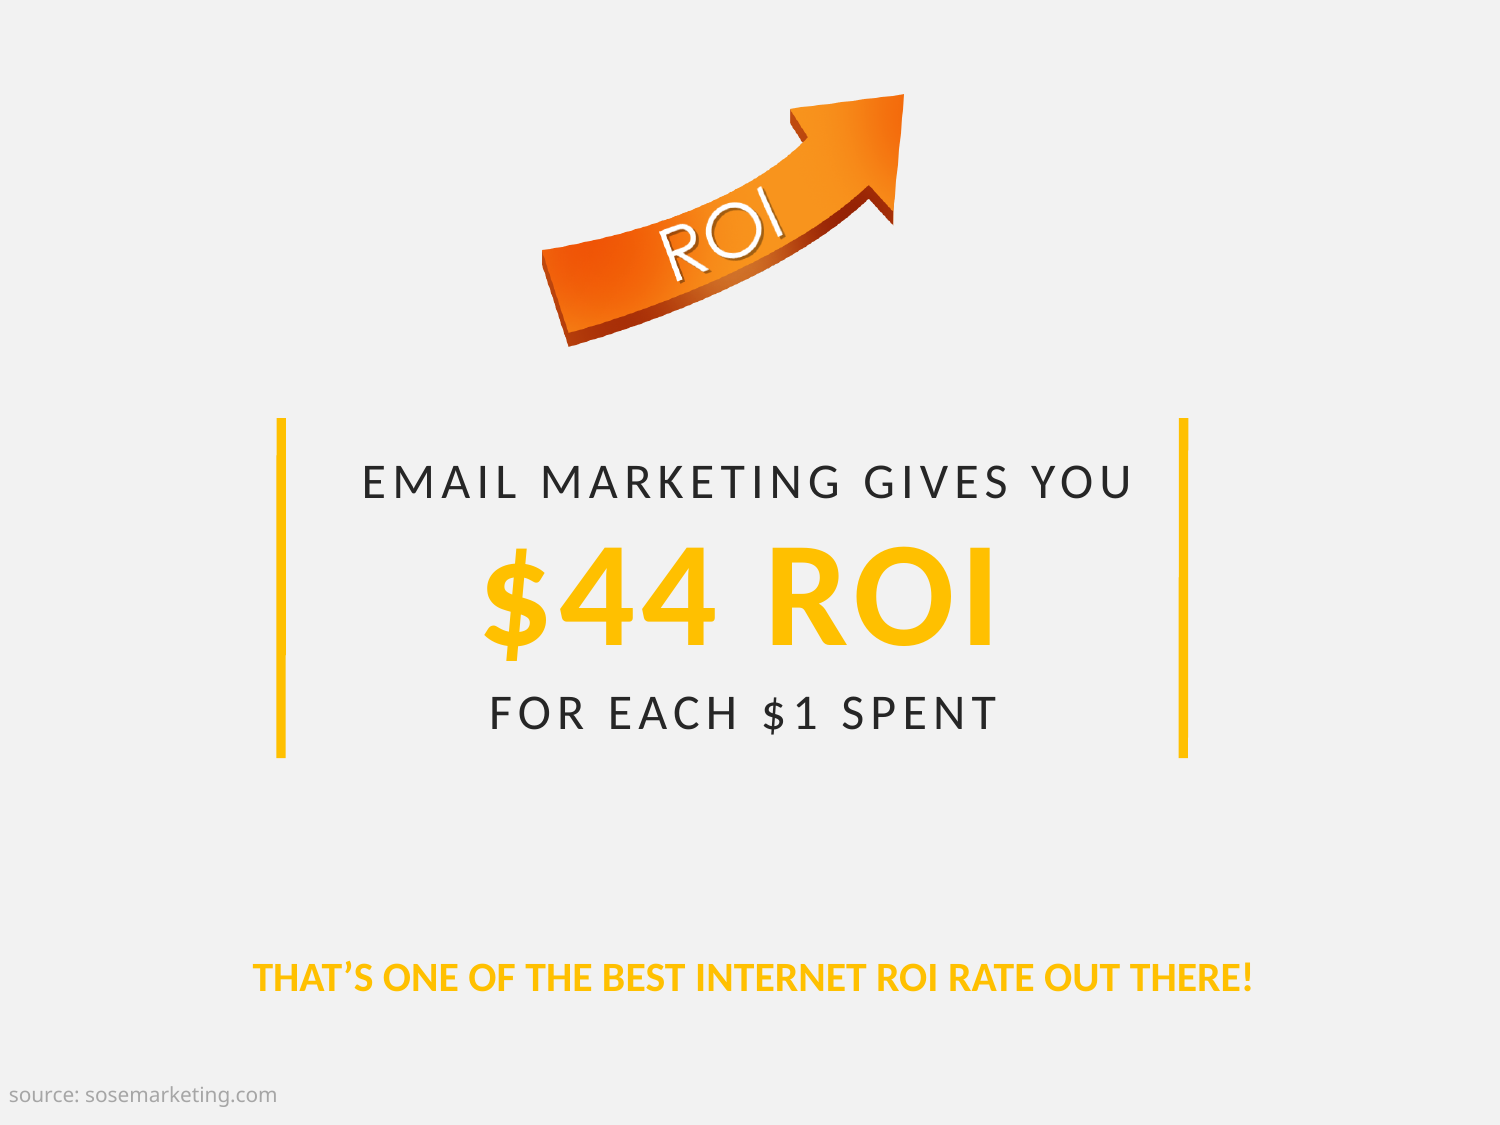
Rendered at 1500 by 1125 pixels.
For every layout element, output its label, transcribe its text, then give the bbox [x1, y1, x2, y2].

text_box $44 ROI [462, 488, 1017, 864]
picture [503, 46, 938, 377]
text_box FOR EACH $1 SPENT [474, 671, 1012, 792]
text_box THAT’S ONE OF THE BEST INTERNET ROI RATE OUT THERE! [237, 942, 1270, 1007]
text_box source: sosemarketing.com [0, 1074, 293, 1115]
text_box EMAIL MARKETING GIVES YOU [346, 441, 1148, 562]
